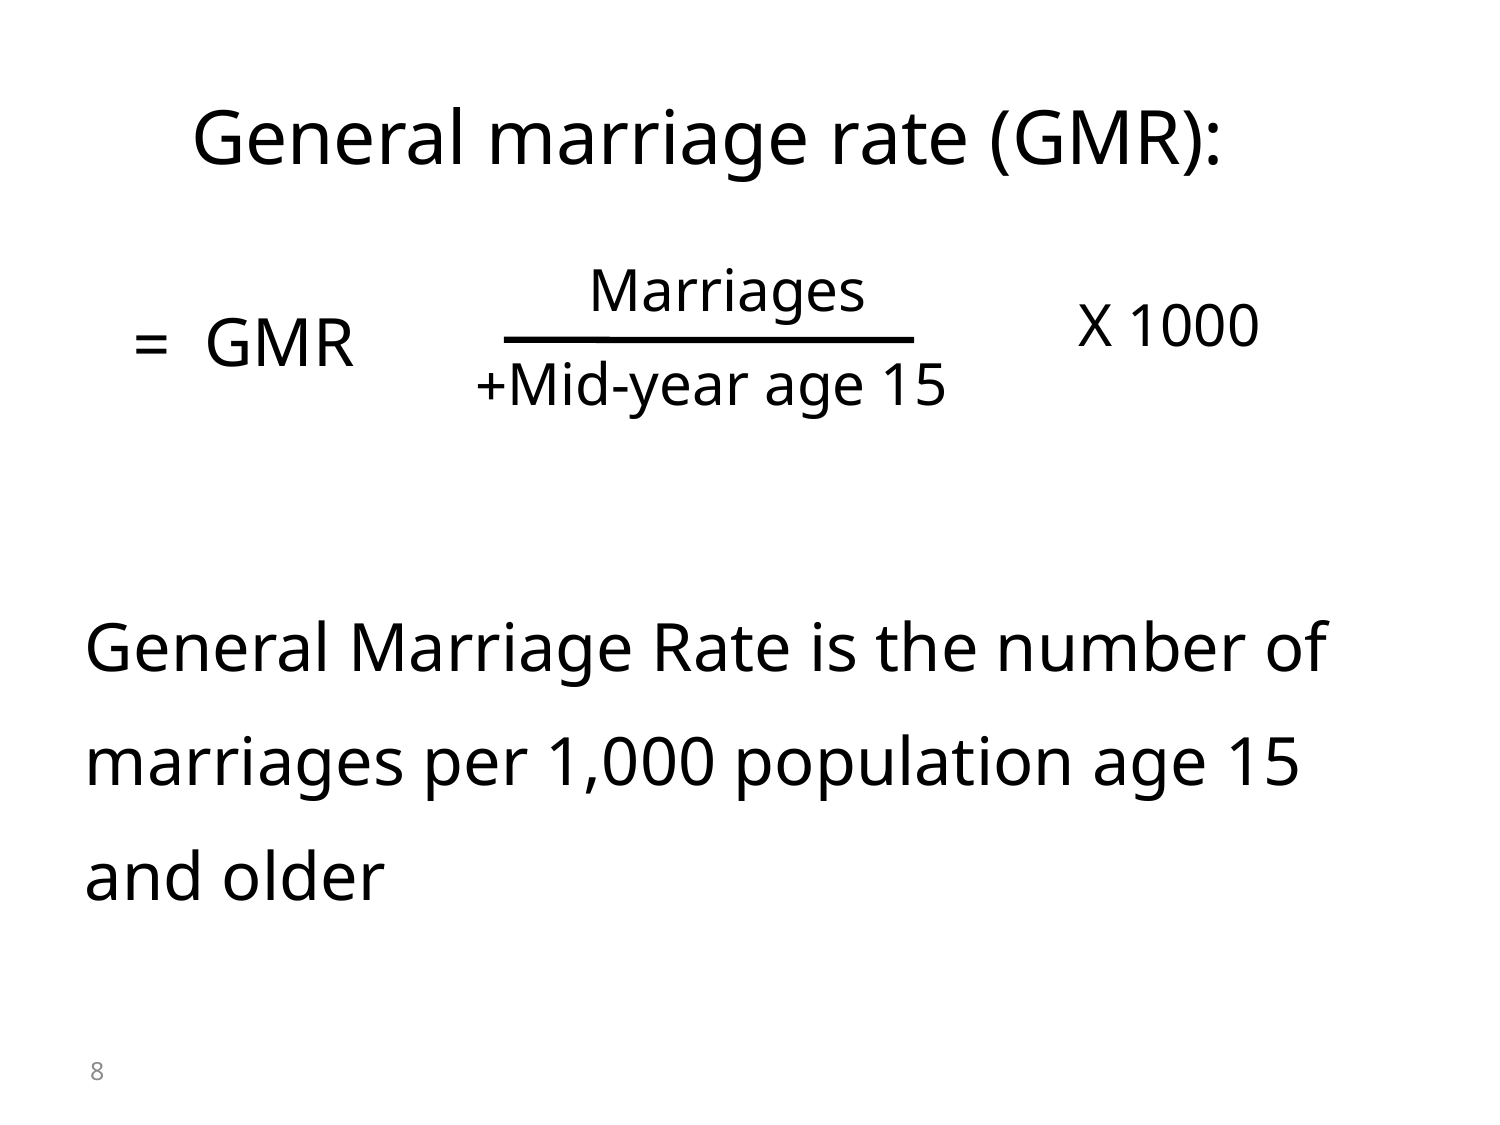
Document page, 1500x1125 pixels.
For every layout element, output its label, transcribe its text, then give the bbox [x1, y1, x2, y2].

text_box X 1000 [1063, 281, 1276, 366]
text_box GMR = [100, 292, 370, 388]
text_box Marriages [573, 246, 882, 331]
text_box General Marriage Rate is the number of marriages per 1,000 population age 15 and older [70, 562, 1454, 921]
text_box General marriage rate (GMR): [176, 81, 1240, 187]
text_box Mid-year age 15+ [460, 339, 963, 425]
slide_number 8 [75, 1042, 425, 1103]
